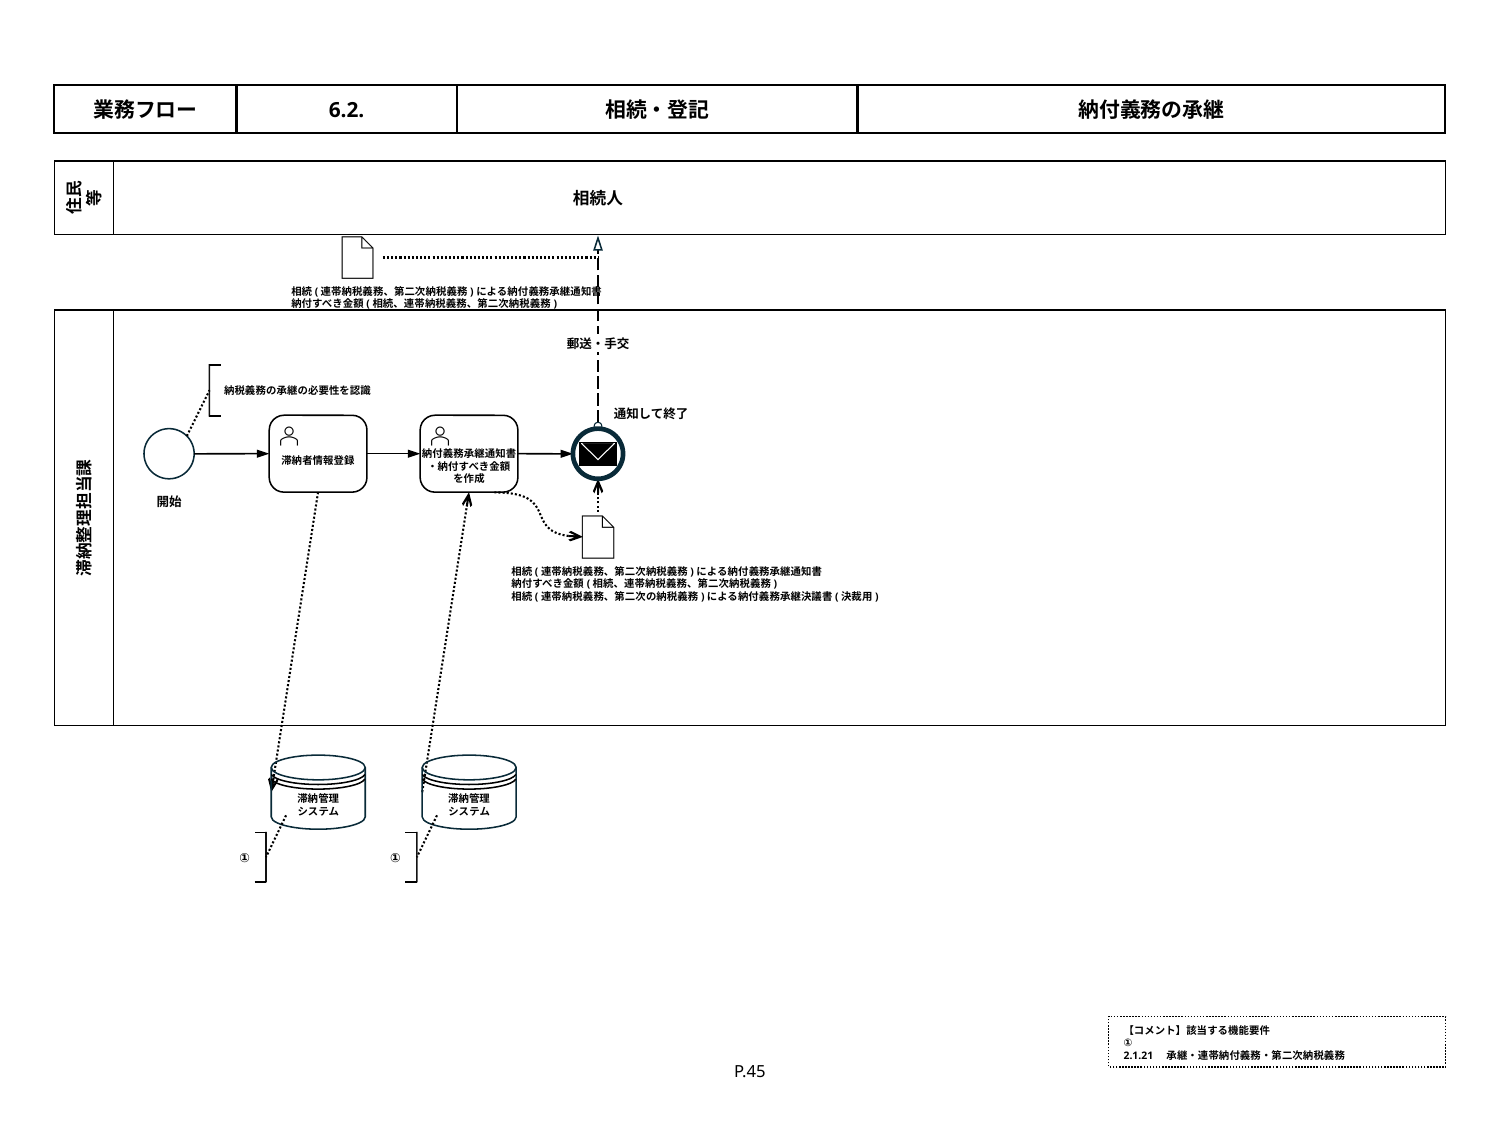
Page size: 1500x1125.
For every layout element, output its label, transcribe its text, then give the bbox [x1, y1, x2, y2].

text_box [268, 437, 368, 493]
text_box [313, 814, 438, 883]
slide_number P.45 [581, 1042, 919, 1103]
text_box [53, 160, 1447, 236]
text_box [270, 754, 366, 830]
text_box 【コメント】該当する機能要件 ① 2.1.21 承継・連帯納付義務・第二次納税義務 [1107, 1015, 1447, 1069]
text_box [419, 414, 519, 493]
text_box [493, 491, 624, 605]
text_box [186, 364, 389, 437]
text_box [162, 814, 287, 883]
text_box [53, 309, 1447, 727]
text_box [572, 428, 624, 480]
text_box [421, 754, 517, 830]
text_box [599, 237, 603, 309]
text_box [53, 84, 1447, 134]
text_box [275, 231, 599, 321]
